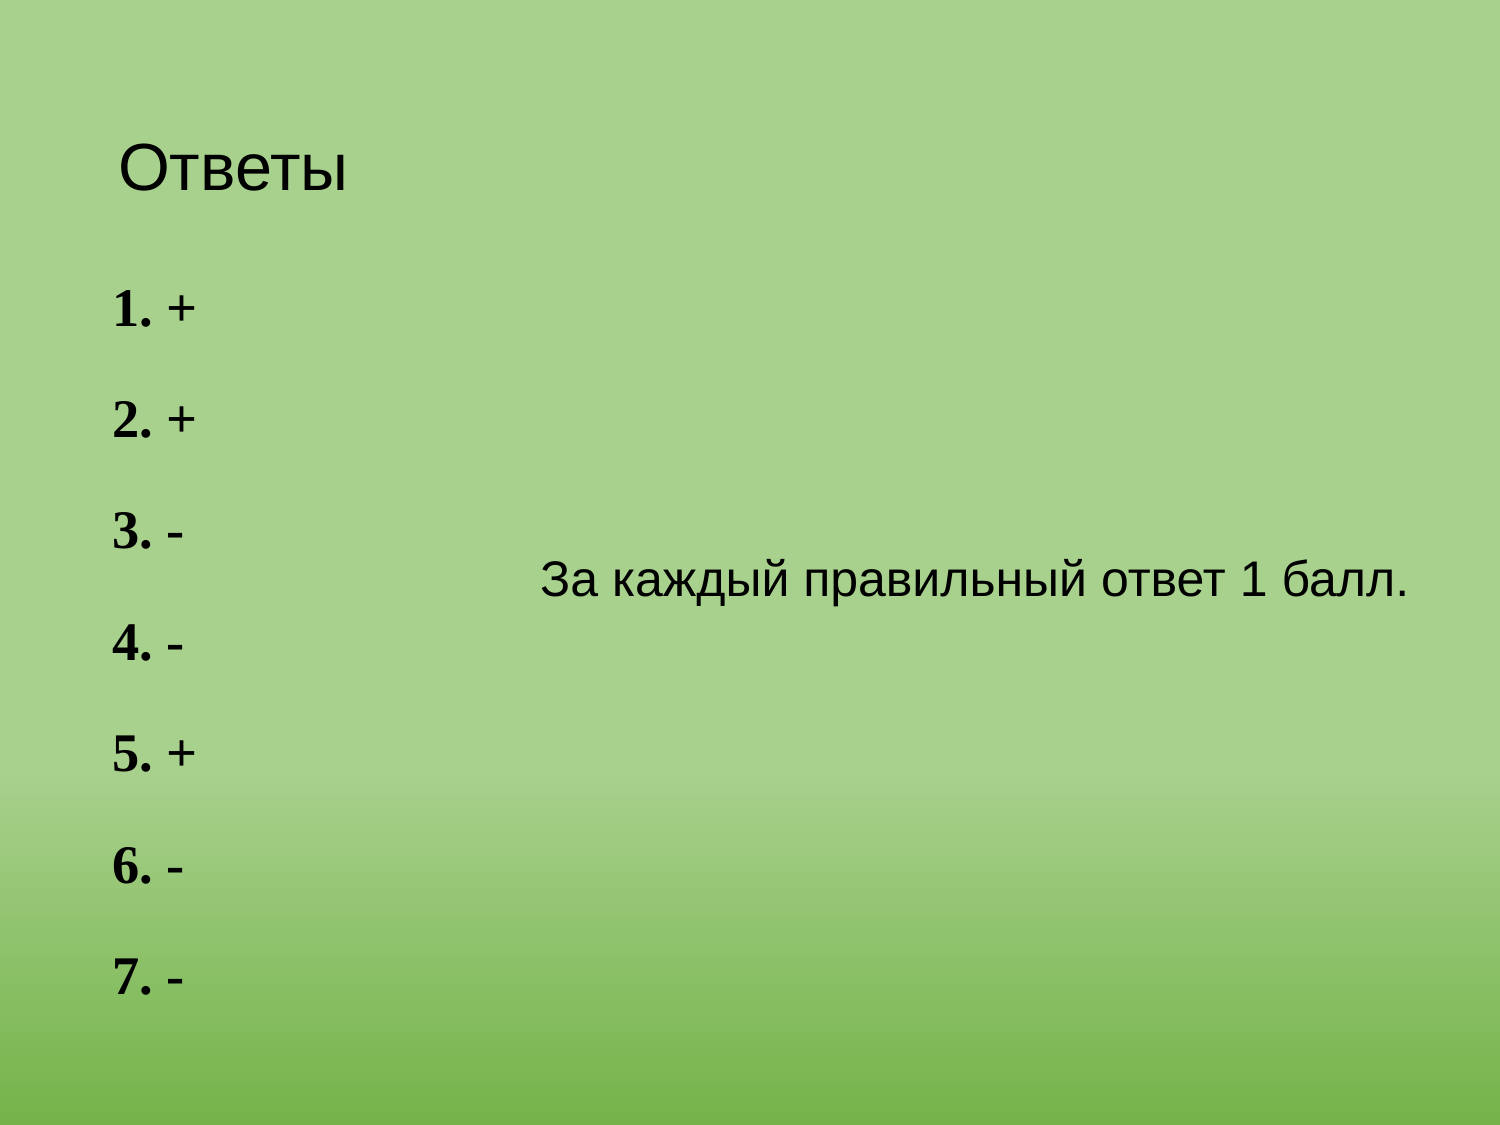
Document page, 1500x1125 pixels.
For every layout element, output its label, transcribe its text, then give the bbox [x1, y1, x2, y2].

list 1. + 2. + 3. - 4. - 5. + 6. - 7. - [53, 231, 691, 1014]
text_box За каждый правильный ответ 1 балл. [525, 538, 1500, 614]
title Ответы [103, 59, 1397, 278]
